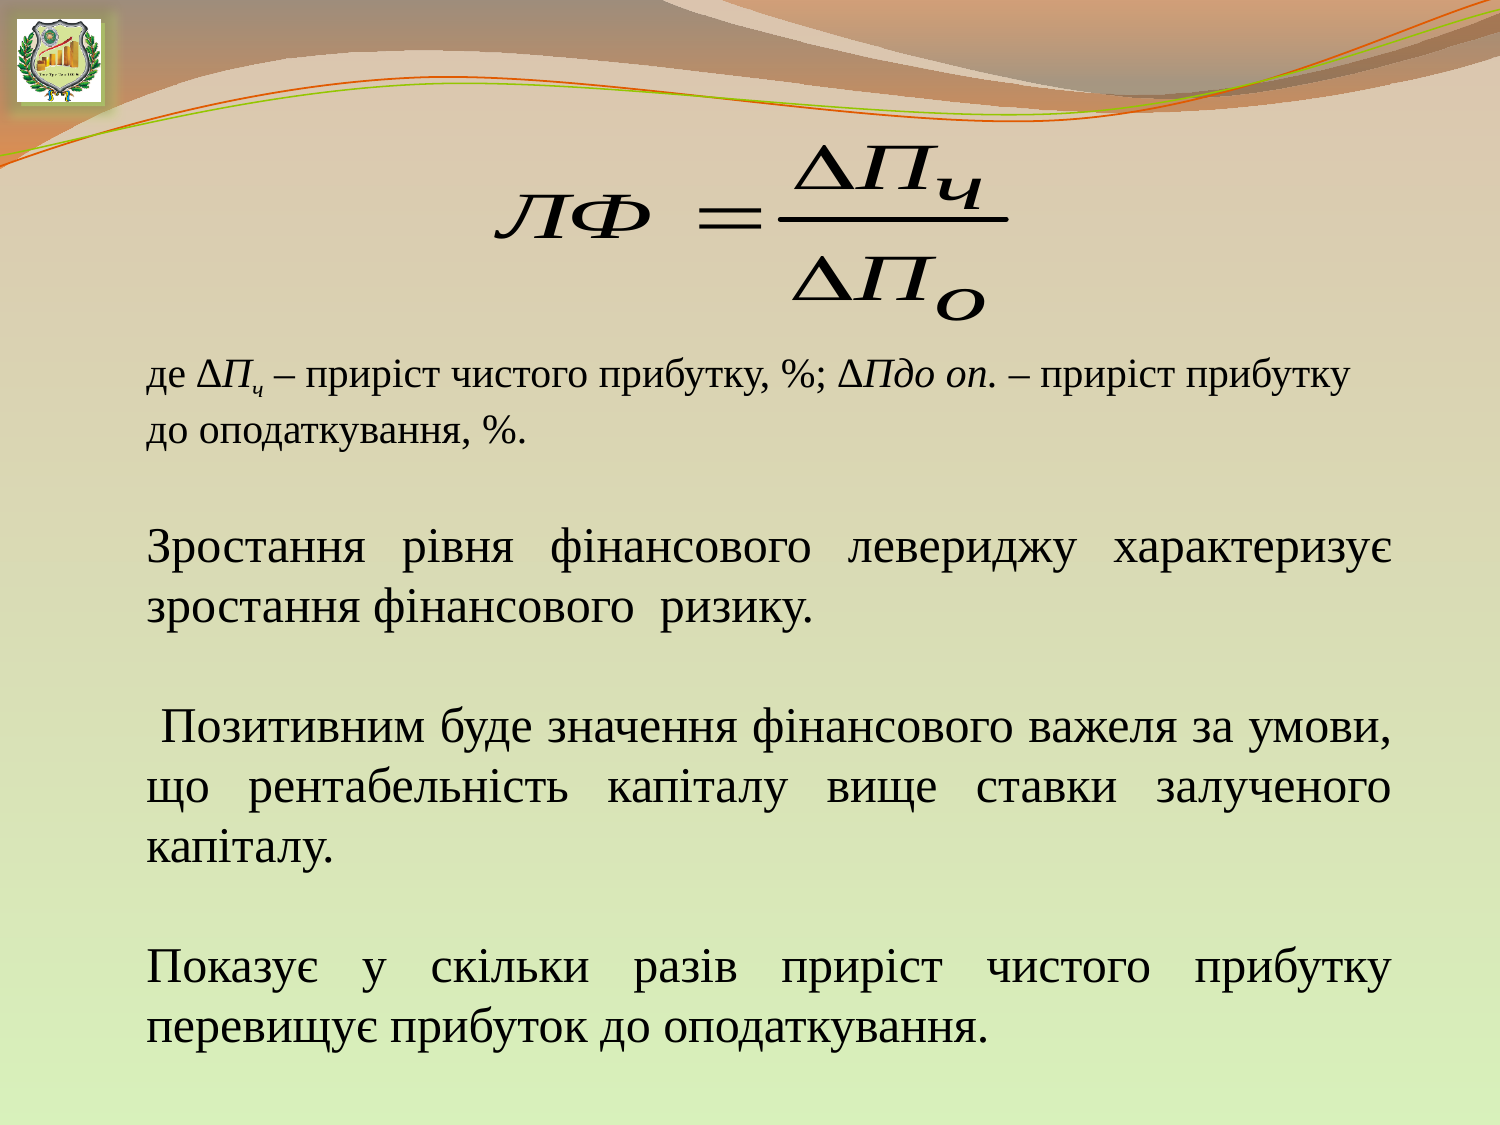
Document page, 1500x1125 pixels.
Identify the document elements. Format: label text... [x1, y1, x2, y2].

picture [17, 18, 101, 102]
text_box де ∆Пч – приріст чистого прибутку, %; ∆Пдо оп. – приріст прибутку до оподаткування, %. Зростання рівня фінансового левериджу характеризує зростання фінансового ризику. Позитивним буде значення фінансового важеля за умови, що рентабельність капіталу вище ставки залученого капіталу. Показує у скільки разів приріст чистого прибутку перевищує прибуток до оподаткування. [131, 338, 1408, 1060]
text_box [472, 113, 1028, 339]
